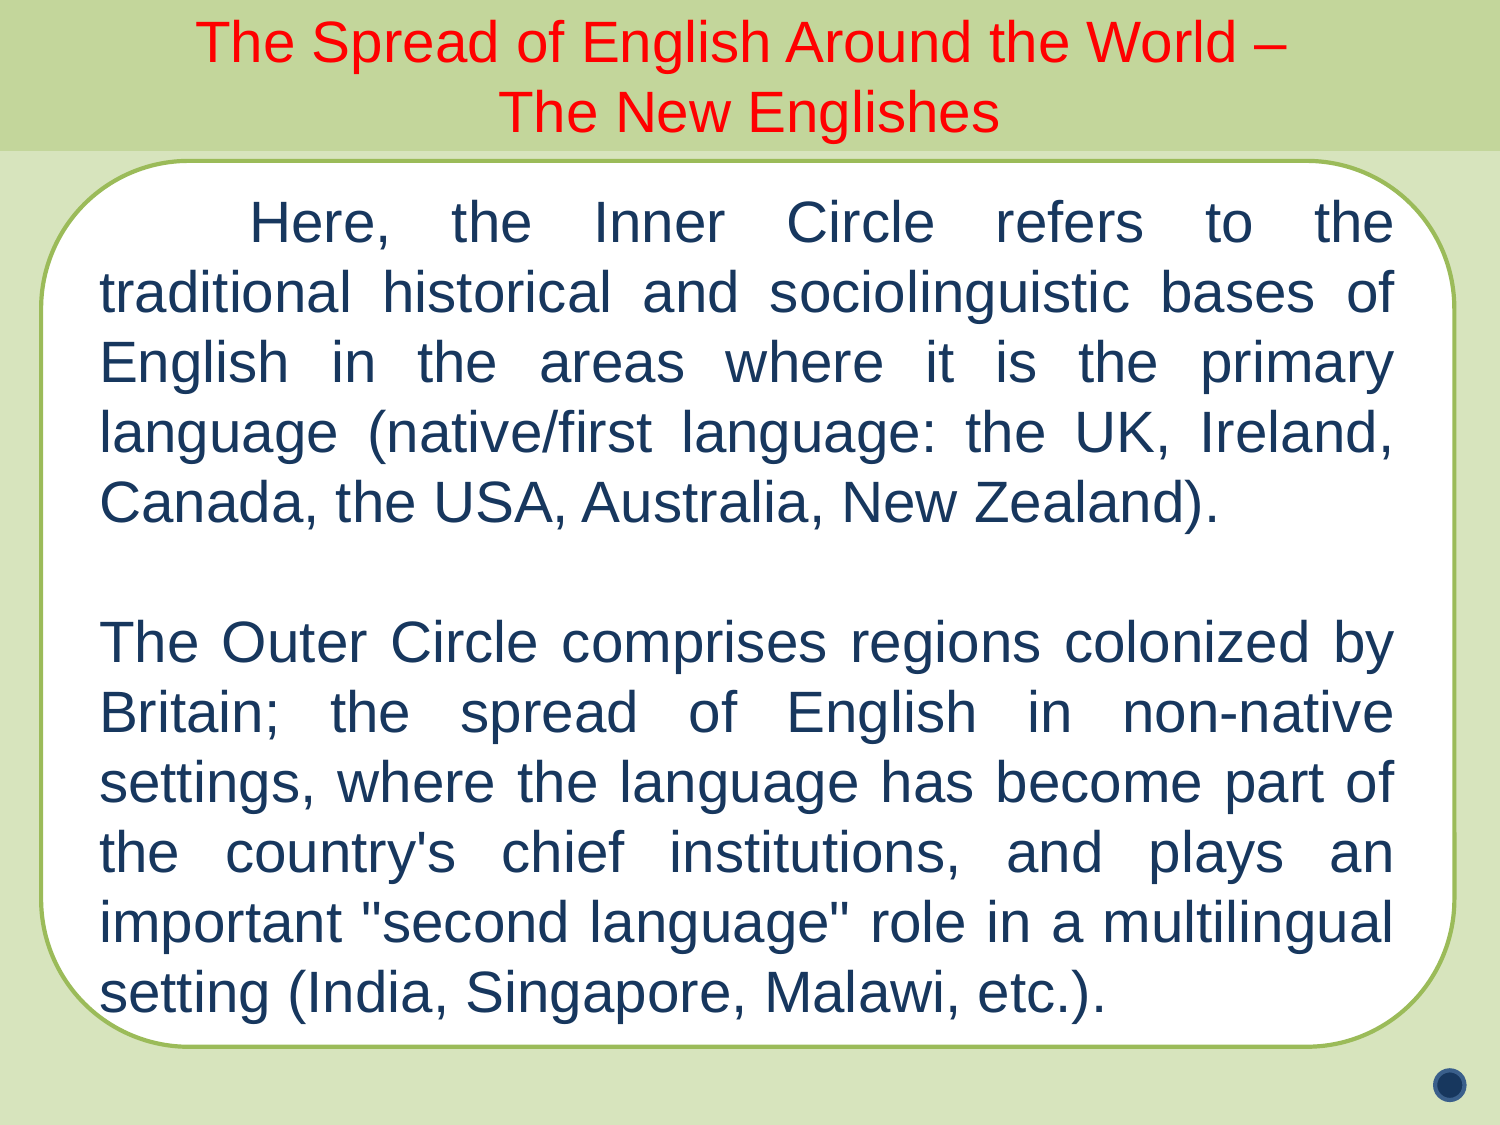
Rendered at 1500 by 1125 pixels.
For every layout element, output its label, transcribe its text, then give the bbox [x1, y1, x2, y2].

text_box The Spread of English Around the World – The New Englishes [0, 0, 1500, 151]
text_box Here, the Inner Circle refers to the traditional historical and sociolinguistic bases of English in the areas where it is the primary language (native/first language: the UK, Ireland, Canada, the USA, Australia, New Zealand). The Outer Circle comprises regions colonized by Britain; the spread of English in non-native settings, where the language has become part of the country's chief institutions, and plays an important "second language" role in a multilingual setting (India, Singapore, Malawi, etc.). [39, 158, 1457, 1049]
text_box [1433, 1068, 1467, 1103]
